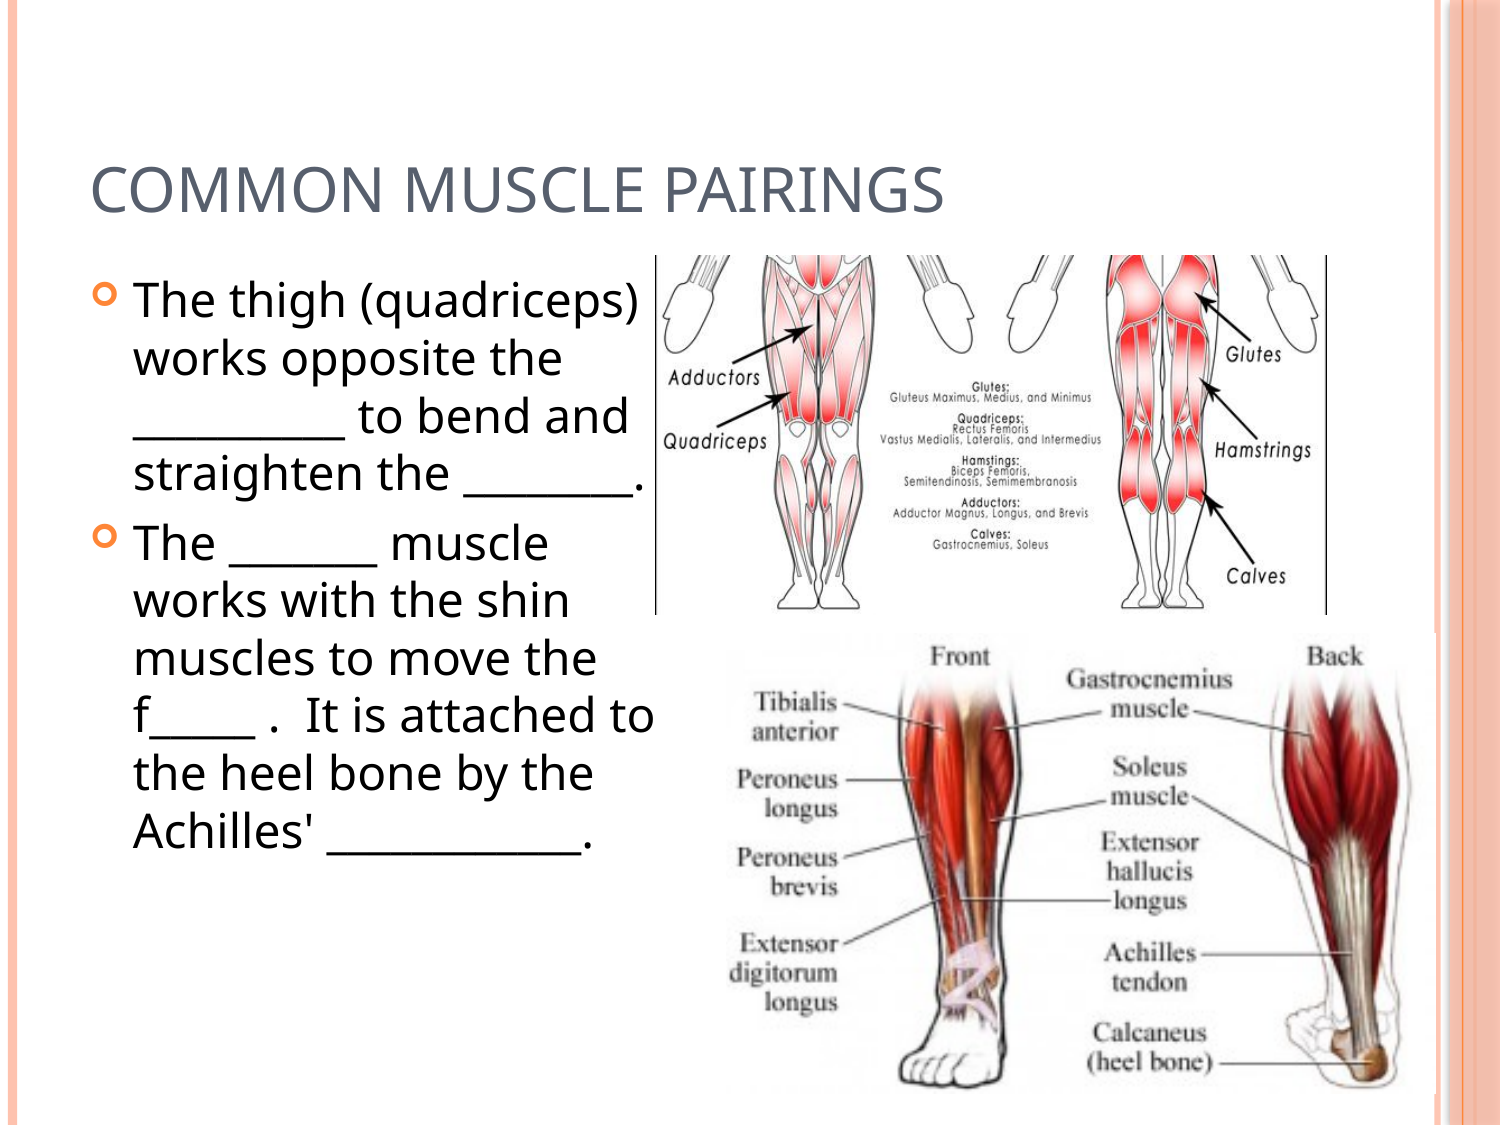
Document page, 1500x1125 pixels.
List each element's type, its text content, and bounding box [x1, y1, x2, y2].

title Common muscle pairings [75, 45, 1300, 233]
picture [725, 632, 1436, 1095]
list The thigh (quadriceps) works opposite the __________ to bend and straighten the ________. The _______ muscle works with the shin muscles to move the f_____ . It is attached to the heel bone by the Achilles' ____________. [75, 262, 675, 1013]
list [654, 254, 1327, 615]
